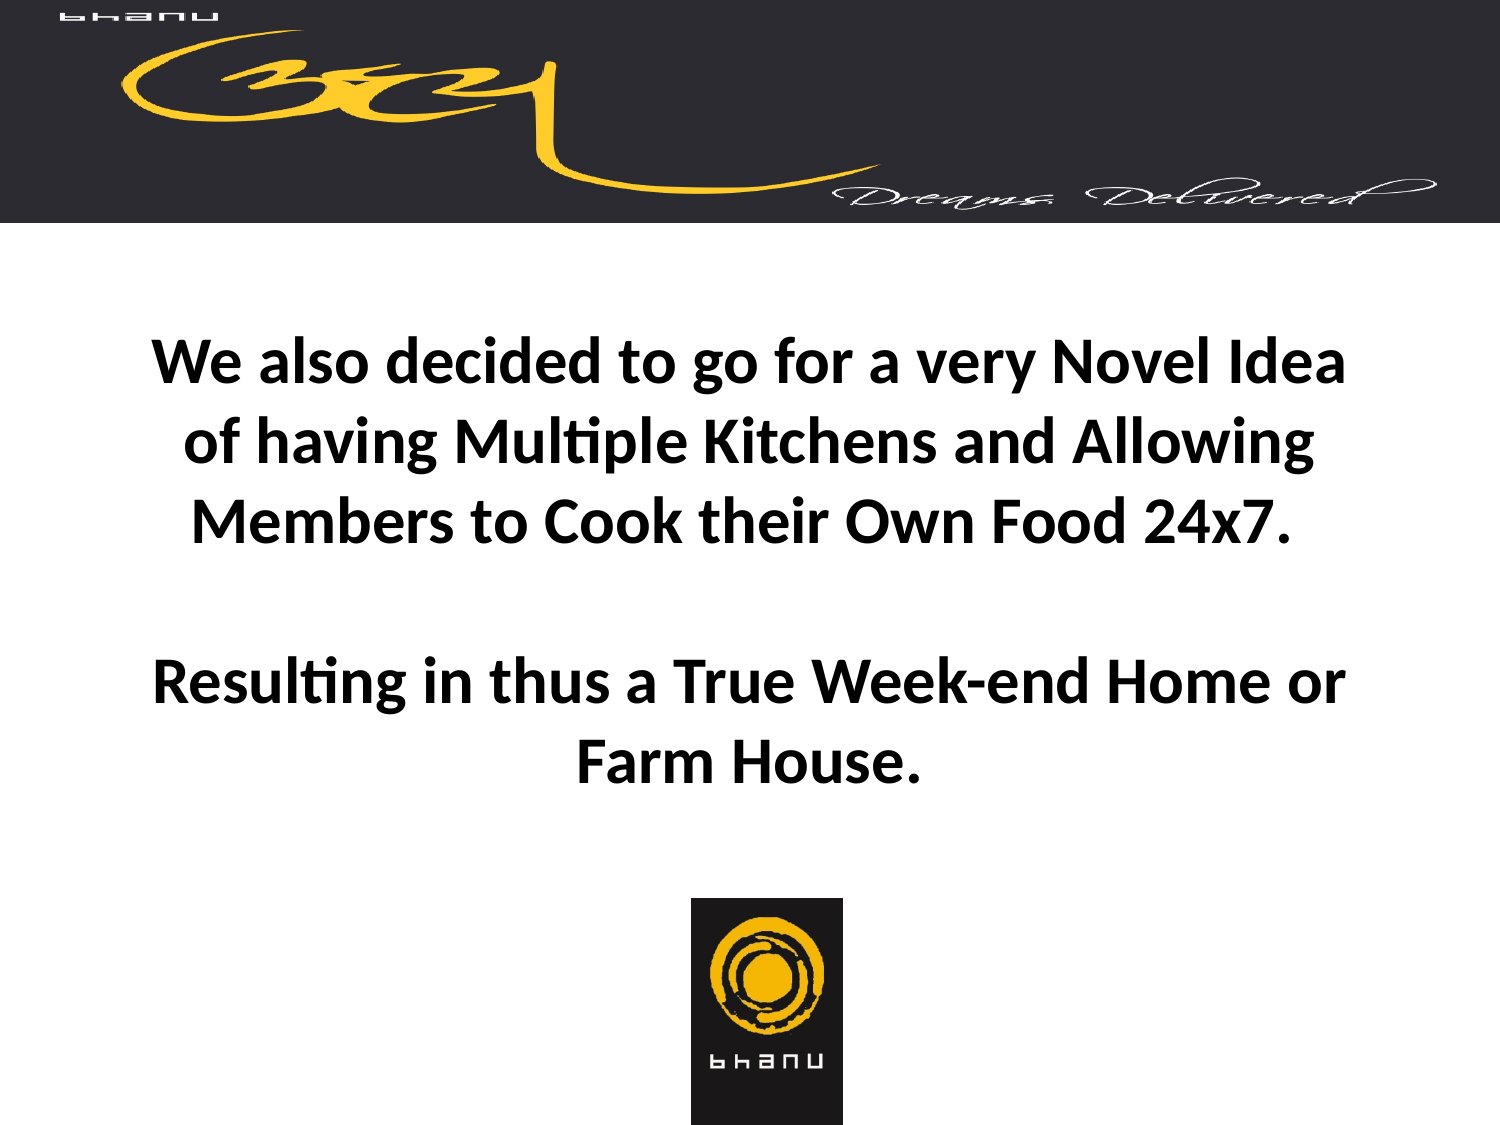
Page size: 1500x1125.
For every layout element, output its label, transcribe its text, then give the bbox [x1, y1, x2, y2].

picture [0, 0, 1500, 223]
title We also decided to go for a very Novel Idea of having Multiple Kitchens and Allowing Members to Cook their Own Food 24x7. Resulting in thus a True Week-end Home or Farm House. [112, 222, 1388, 891]
picture [691, 898, 843, 1125]
